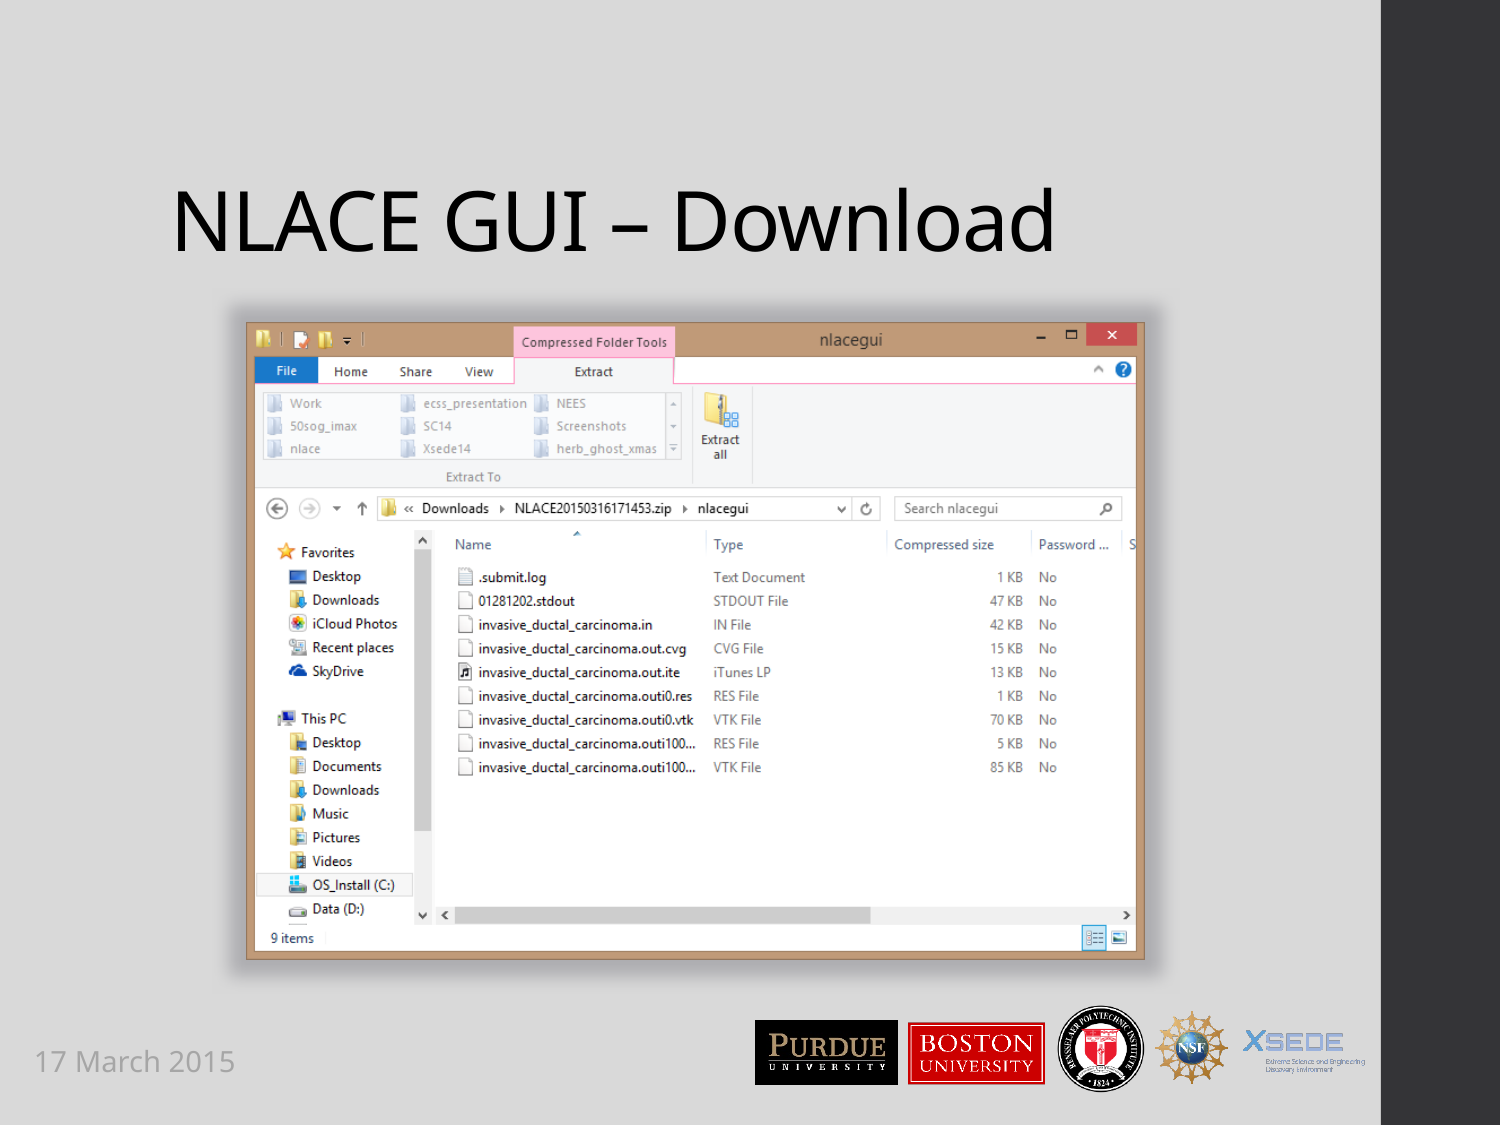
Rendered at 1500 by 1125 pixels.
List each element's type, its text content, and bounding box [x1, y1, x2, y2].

picture [246, 322, 1145, 960]
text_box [755, 1004, 1371, 1094]
title NLACE GUI – Download [155, 60, 1348, 278]
text_box 17 March 2015 [18, 1035, 251, 1086]
